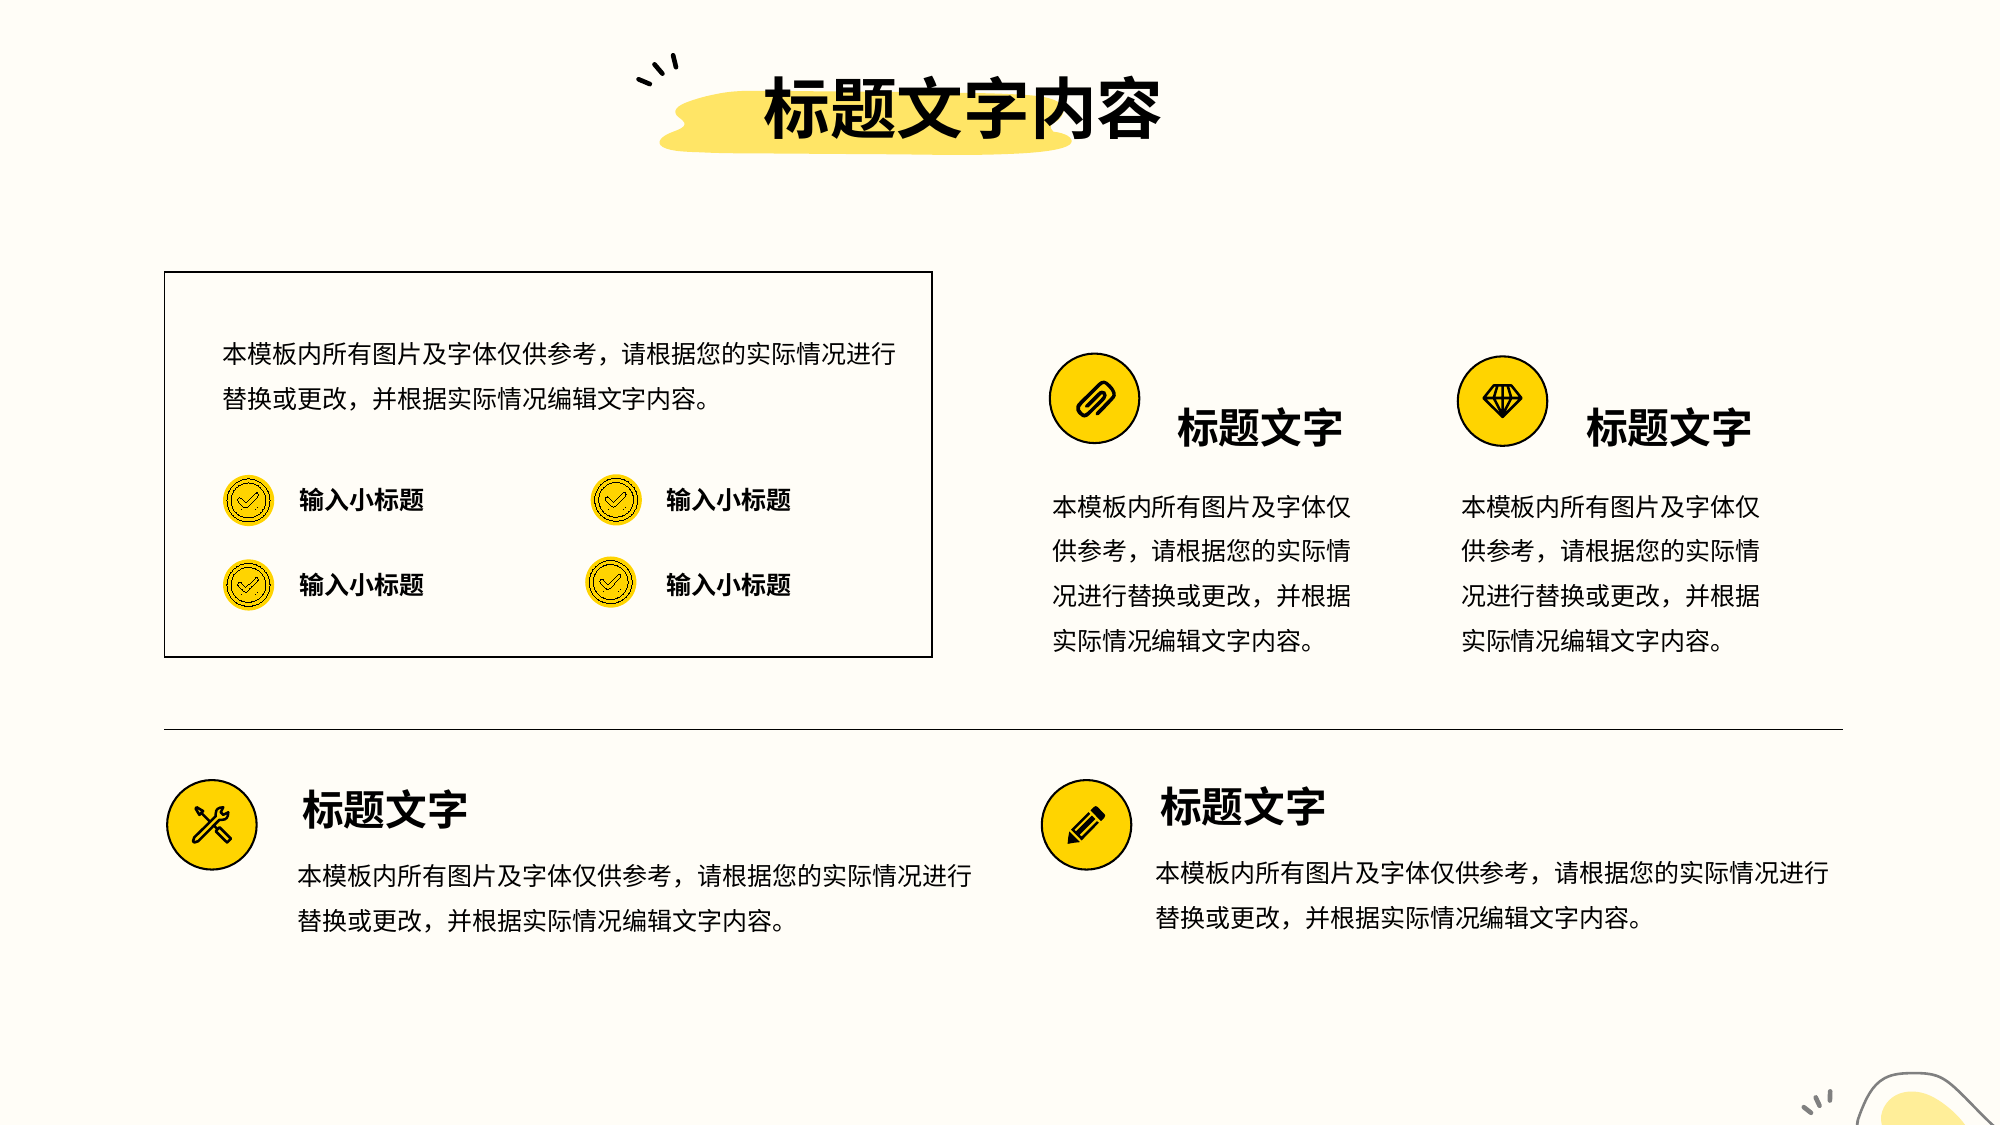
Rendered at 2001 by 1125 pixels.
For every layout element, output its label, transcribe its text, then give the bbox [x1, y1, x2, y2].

text_box 本模板内所有图片及字体仅供参考，请根据您的实际情况进行替换或更改，并根据实际情况编辑文字内容。 [1145, 837, 1843, 937]
text_box 输入小标题 [285, 562, 527, 607]
text_box 输入小标题 [285, 477, 527, 522]
text_box 标题文字内容 [650, 67, 1277, 148]
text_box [223, 474, 275, 527]
text_box 本模板内所有图片及字体仅供参考，请根据您的实际情况进行替换或更改，并根据实际情况编辑文字内容。 [287, 840, 986, 941]
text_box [223, 559, 275, 611]
text_box [665, 148, 1062, 155]
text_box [641, 54, 678, 83]
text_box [585, 556, 637, 608]
text_box 输入小标题 [651, 562, 893, 607]
text_box [163, 271, 933, 658]
text_box 本模板内所有图片及字体仅供参考，请根据您的实际情况进行替换或更改，并根据实际情况编辑文字内容。 [1451, 471, 1776, 661]
text_box 标题文字 [1138, 394, 1359, 459]
text_box 标题文字 [1547, 394, 1768, 459]
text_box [590, 474, 642, 526]
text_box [1049, 353, 1140, 444]
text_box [1041, 780, 1132, 870]
text_box 标题文字 [1145, 773, 1387, 838]
text_box 输入小标题 [651, 477, 893, 522]
text_box 本模板内所有图片及字体仅供参考，请根据您的实际情况进行替换或更改，并根据实际情况编辑文字内容。 [1042, 471, 1367, 661]
text_box 标题文字 [287, 776, 530, 842]
text_box 本模板内所有图片及字体仅供参考，请根据您的实际情况进行替换或更改，并根据实际情况编辑文字内容。 [212, 318, 932, 419]
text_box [1457, 356, 1548, 446]
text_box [167, 780, 257, 870]
